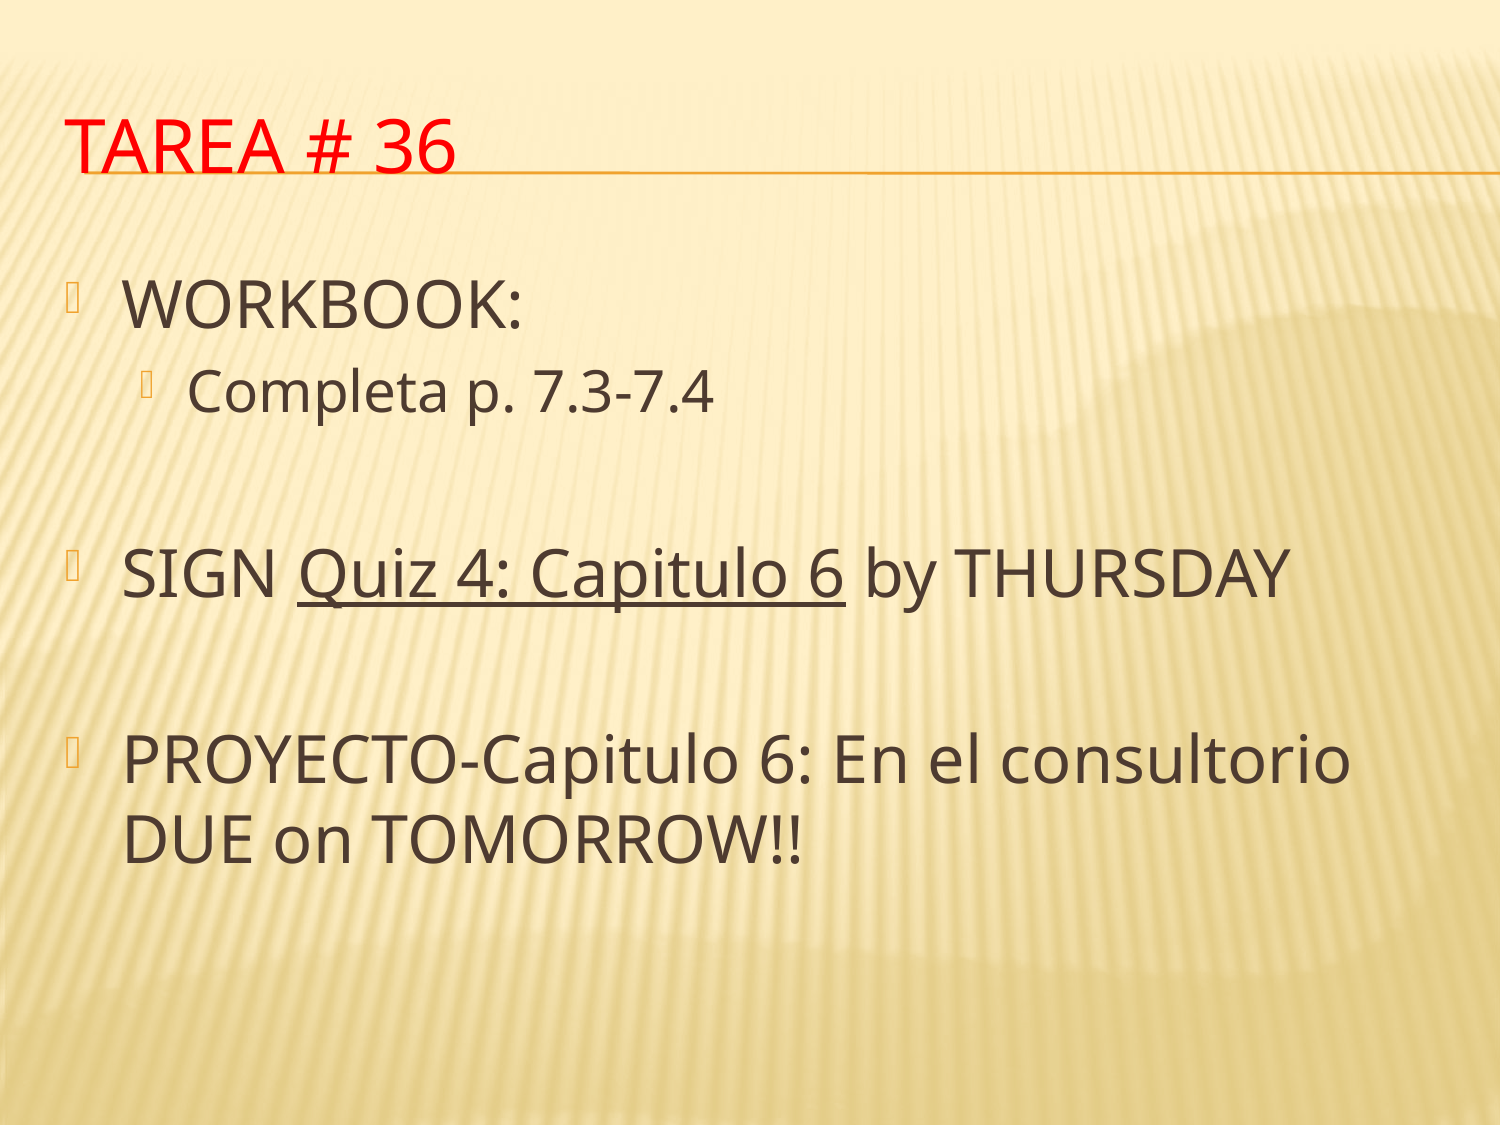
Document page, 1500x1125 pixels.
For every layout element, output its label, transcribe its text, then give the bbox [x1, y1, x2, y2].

title Tarea # 36 [50, 75, 1475, 213]
list WORKBOOK: Completa p. 7.3-7.4 SIGN Quiz 4: Capitulo 6 by THURSDAY PROYECTO-Capitulo 6: En el consultorio DUE on TOMORROW!! [50, 254, 1475, 998]
